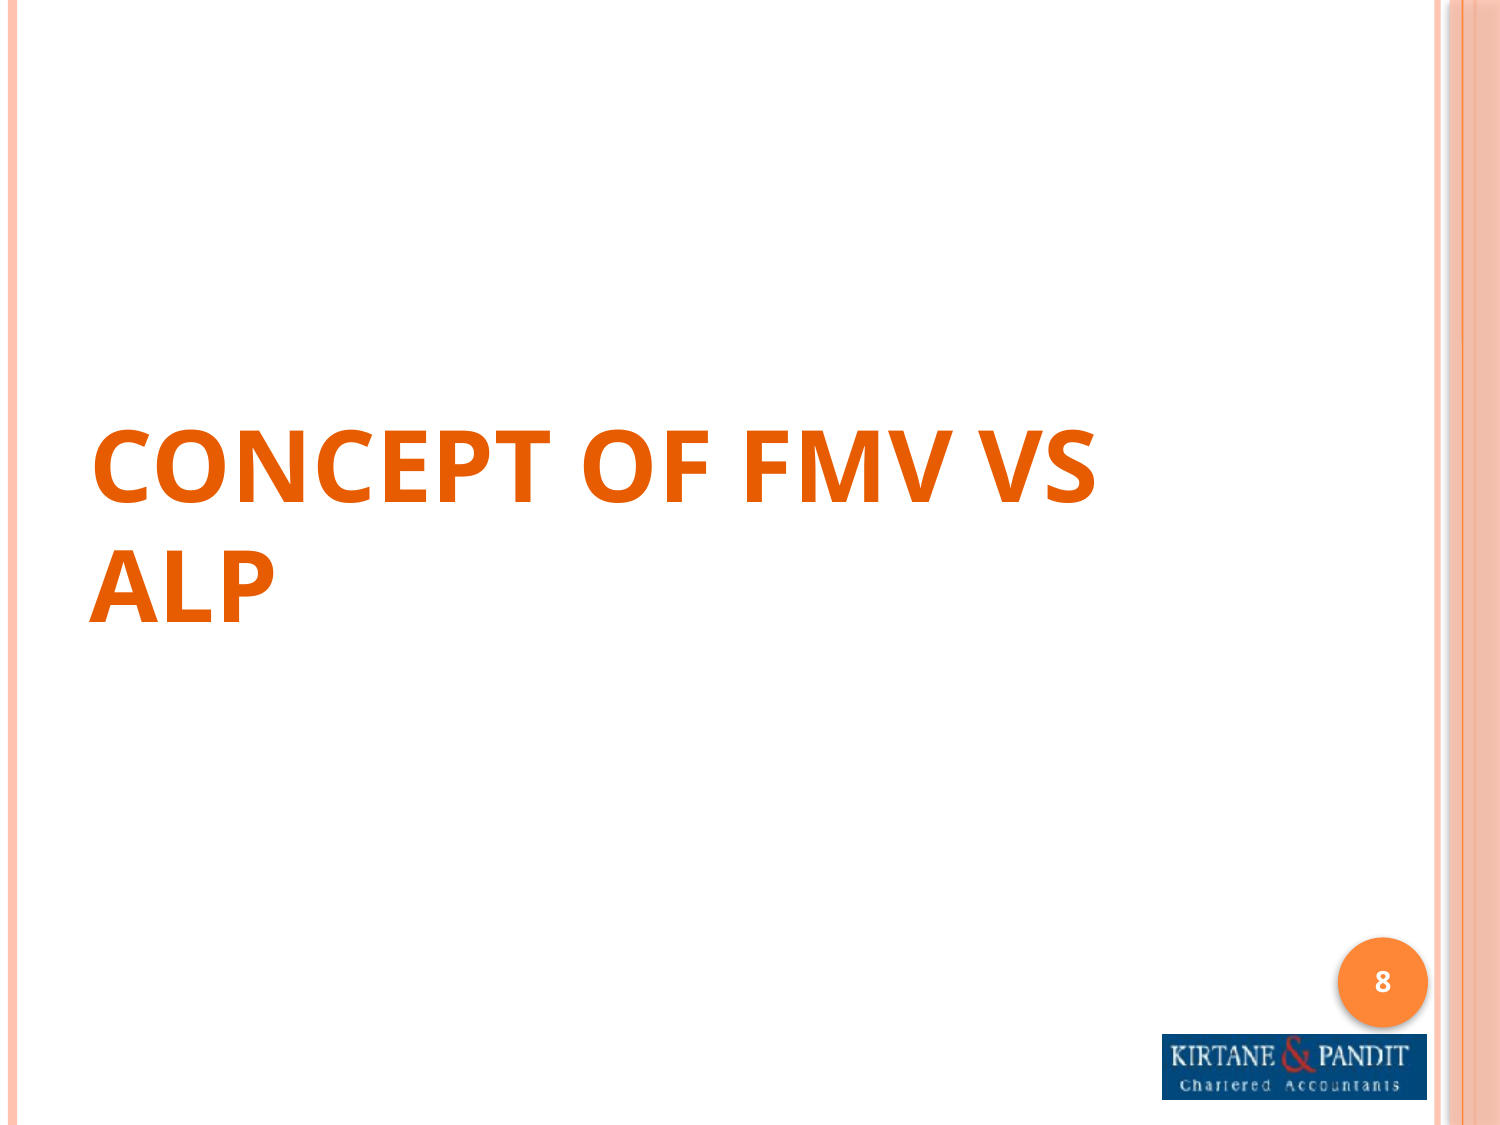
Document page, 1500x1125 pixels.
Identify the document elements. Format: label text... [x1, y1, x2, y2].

slide_number 8 [1425, 940, 1434, 1027]
footer [787, 912, 1425, 1125]
title Concept of FMV vs ALP [75, 462, 1300, 650]
